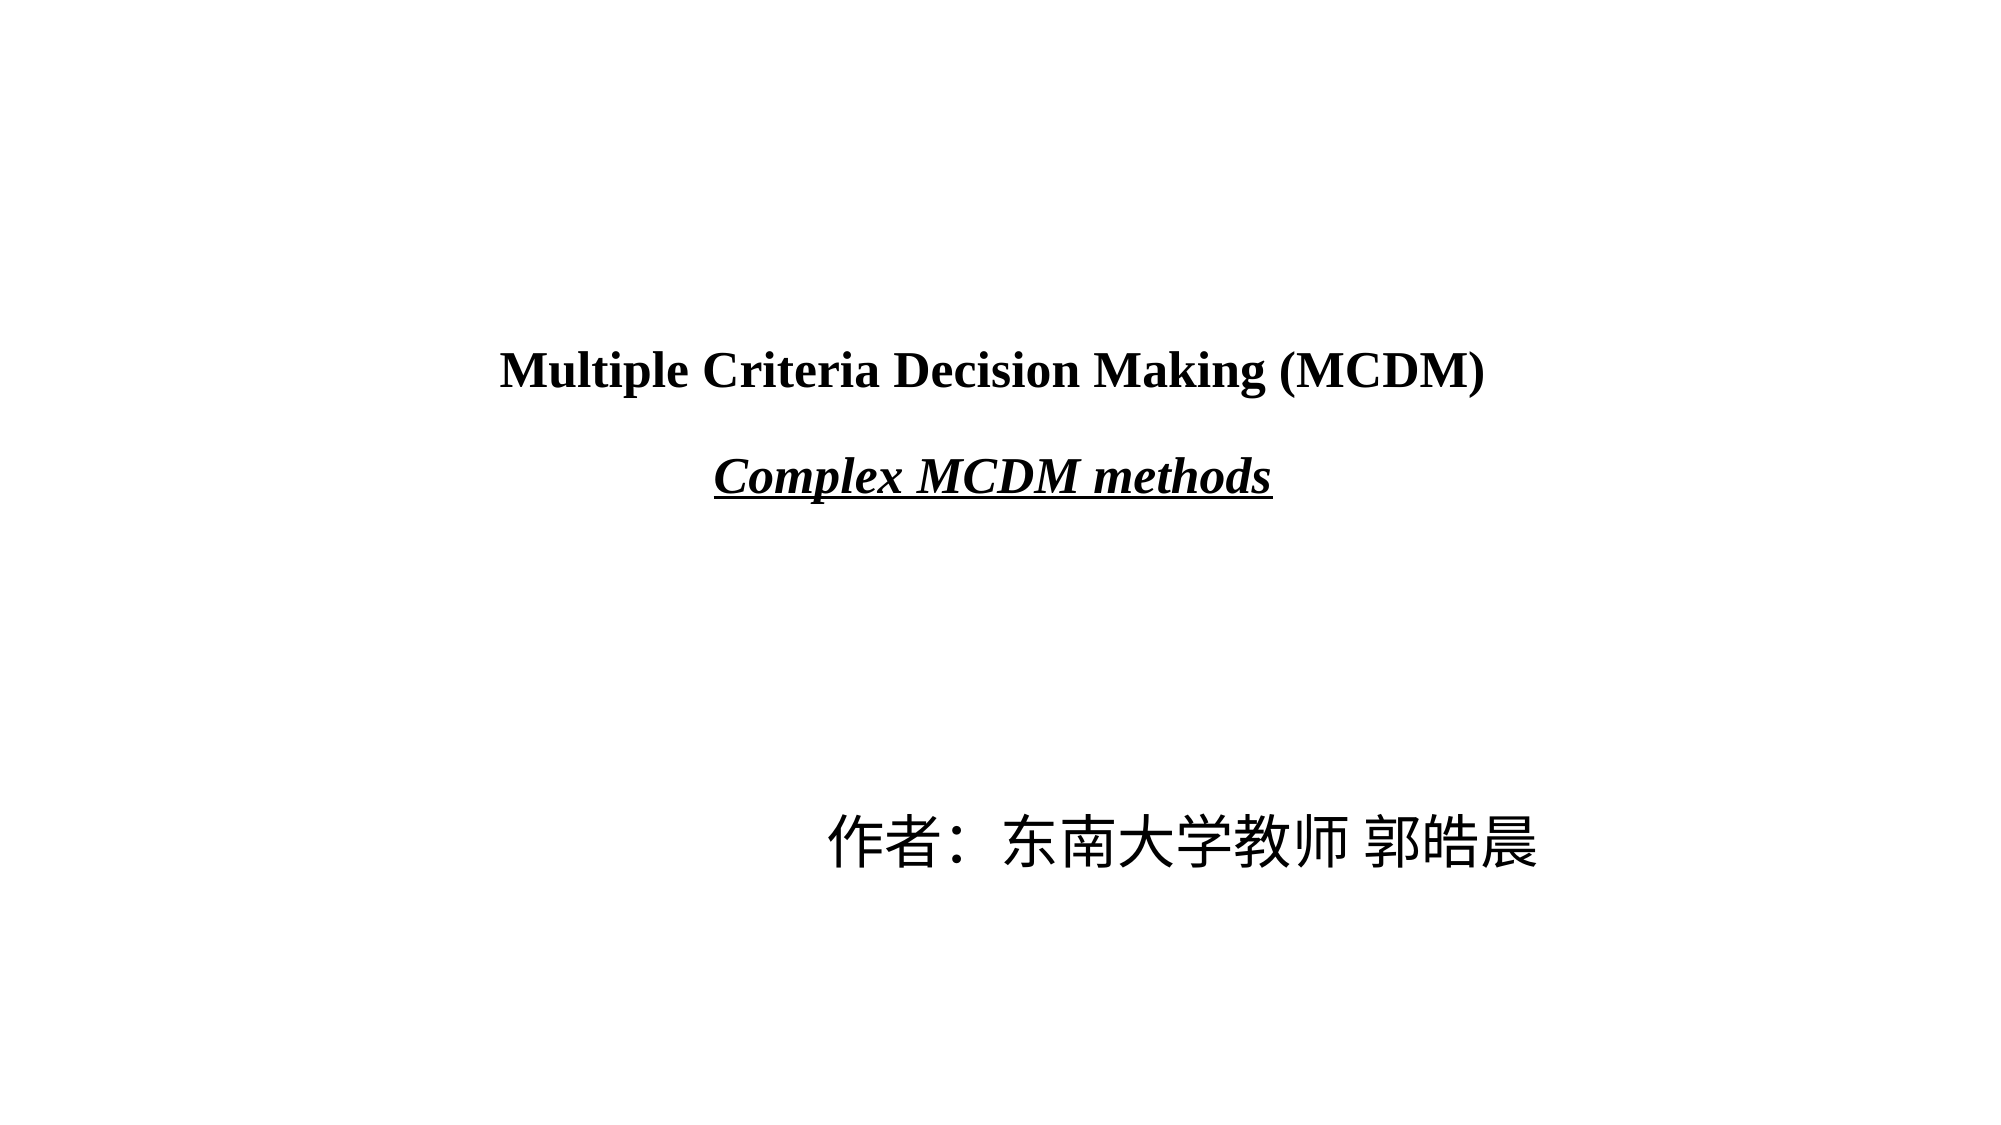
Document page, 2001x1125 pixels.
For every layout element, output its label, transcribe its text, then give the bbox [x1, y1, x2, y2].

text_box 作者：东南大学教师 郭皓晨 [811, 797, 1554, 883]
subtitle Multiple Criteria Decision Making (MCDM) Complex MCDM methods [243, 285, 1744, 514]
